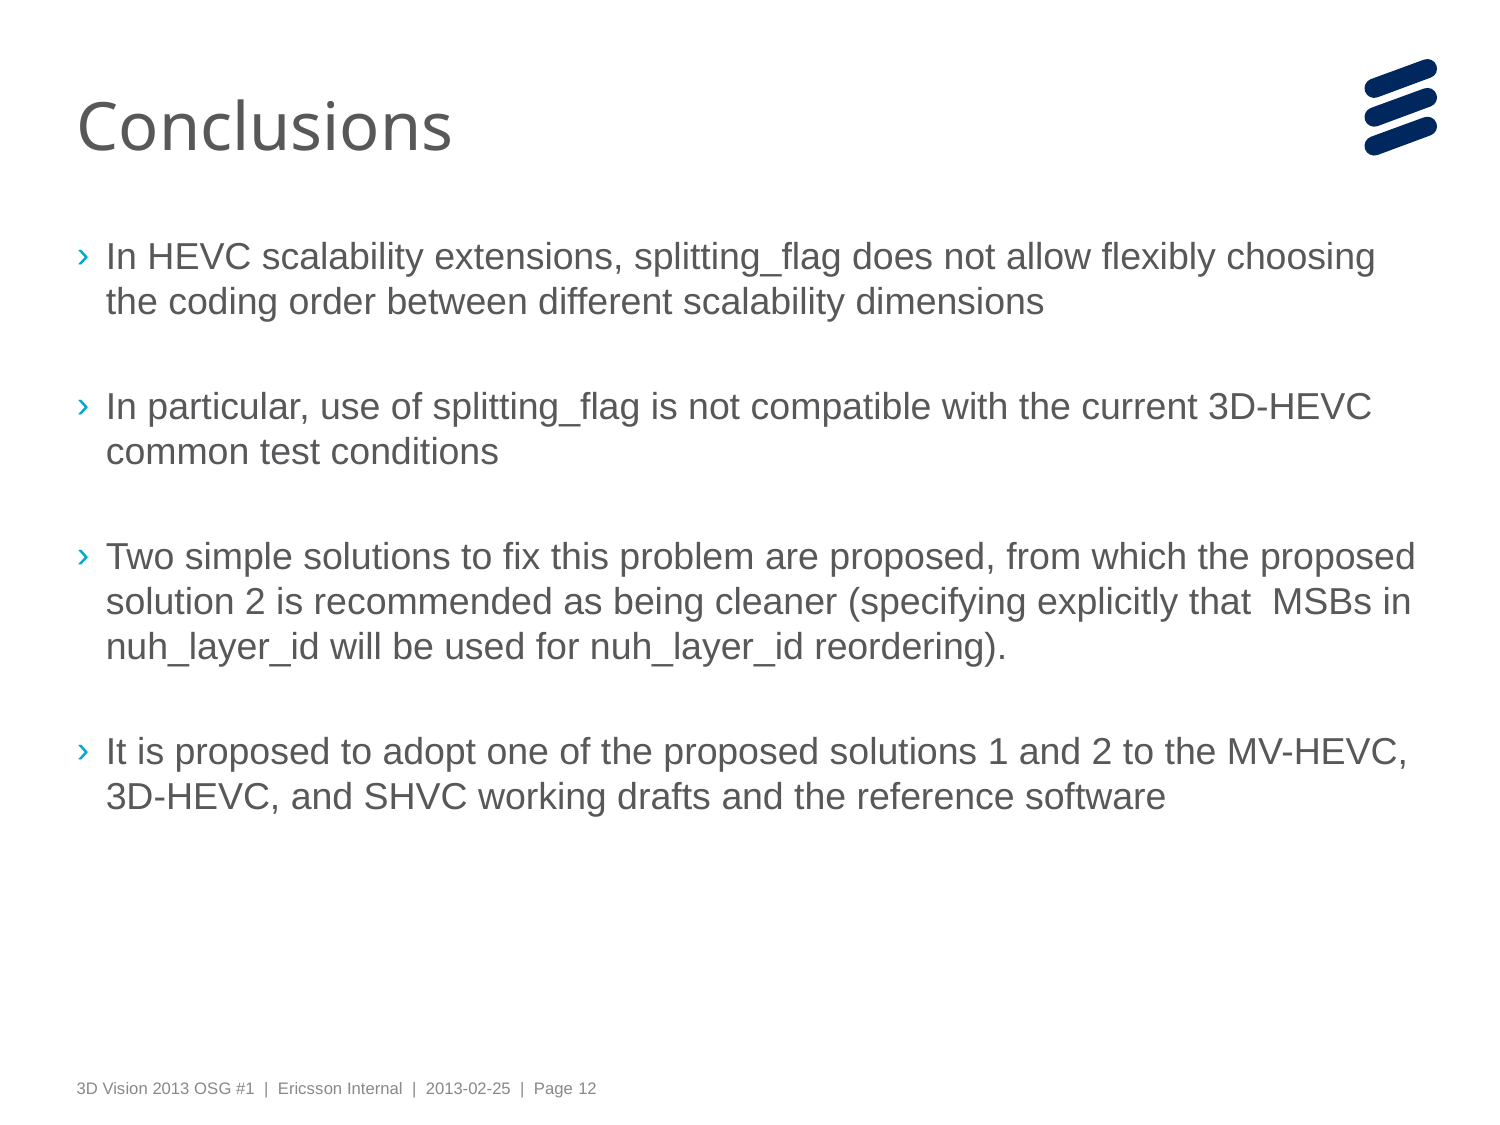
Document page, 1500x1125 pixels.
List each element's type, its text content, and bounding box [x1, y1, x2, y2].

list In HEVC scalability extensions, splitting_flag does not allow flexibly choosing the coding order between different scalability dimensions In particular, use of splitting_flag is not compatible with the current 3D-HEVC common test conditions Two simple solutions to fix this problem are proposed, from which the proposed solution 2 is recommended as being cleaner (specifying explicitly that MSBs in nuh_layer_id will be used for nuh_layer_id reordering). It is proposed to adopt one of the proposed solutions 1 and 2 to the MV-HEVC, 3D-HEVC, and SHVC working drafts and the reference software [64, 231, 1436, 1036]
title Conclusions [64, 91, 1295, 173]
